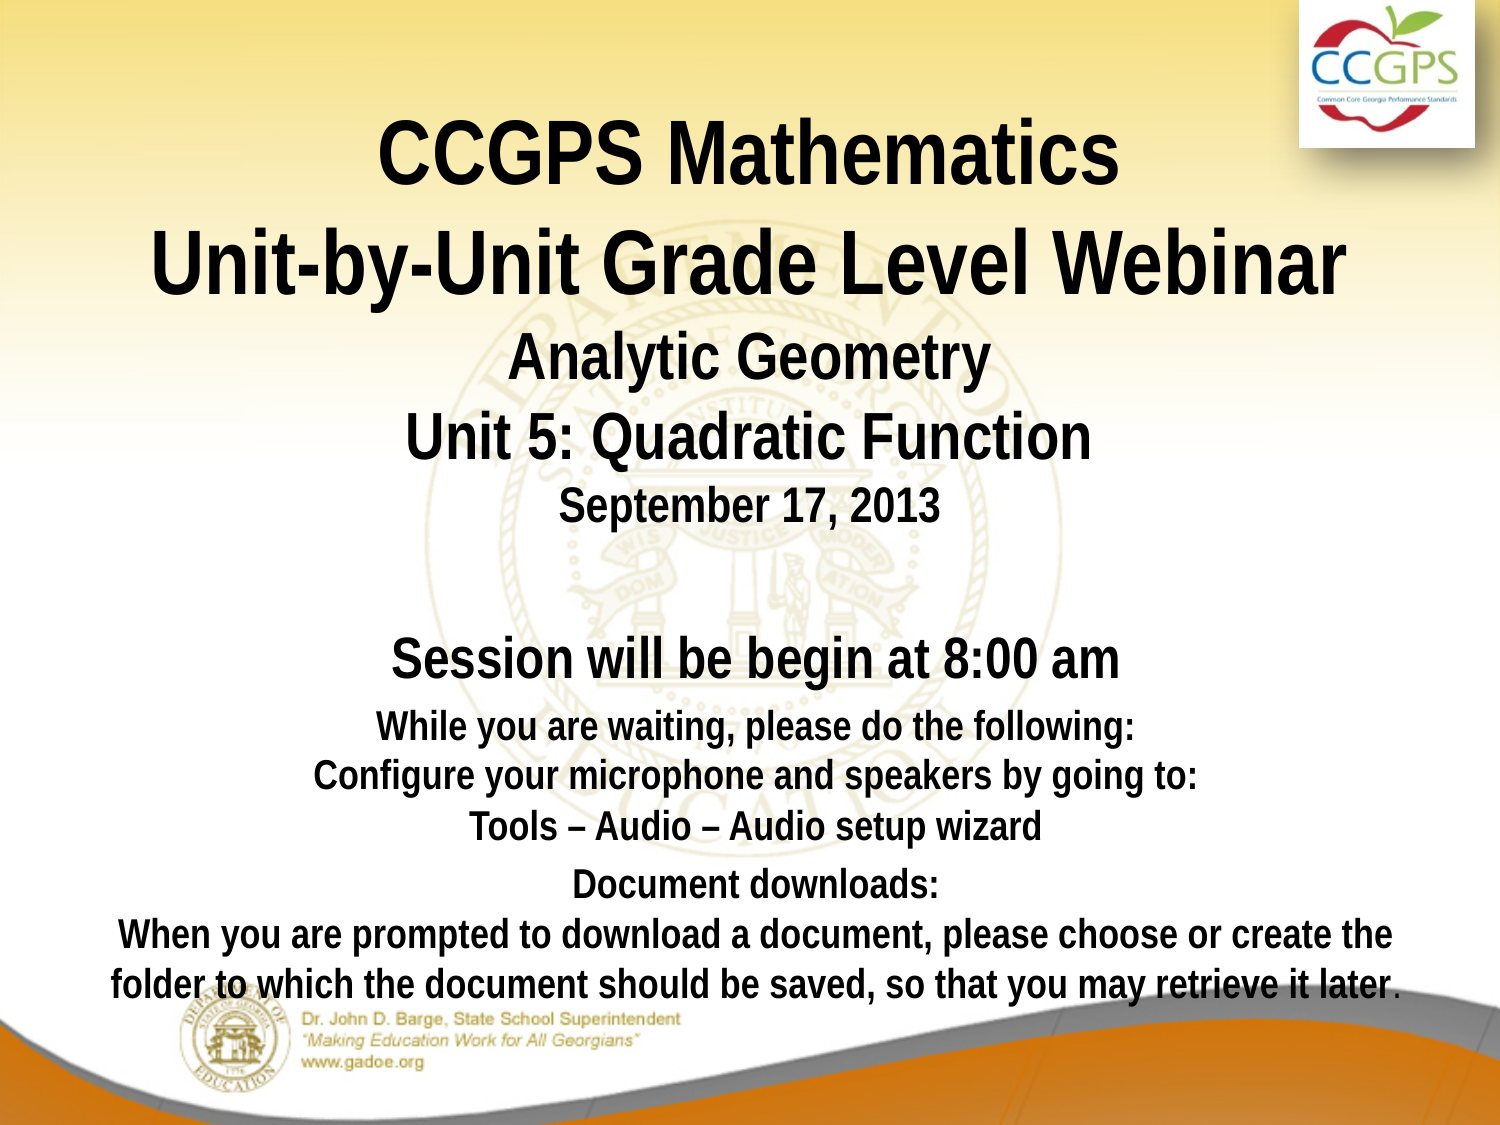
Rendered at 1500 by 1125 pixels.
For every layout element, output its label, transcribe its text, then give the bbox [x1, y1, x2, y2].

title CCGPS Mathematics Unit-by-Unit Grade Level Webinar Analytic Geometry Unit 5: Quadratic Function September 17, 2013 [24, 24, 1476, 601]
picture [0, 0, 1500, 1125]
subtitle Session will be begin at 8:00 am While you are waiting, please do the following: Configure your microphone and speakers by going to: Tools – Audio – Audio setup wizard Document downloads: When you are prompted to download a document, please choose or create the folder to which the document should be saved, so that you may retrieve it later. [74, 612, 1438, 1038]
